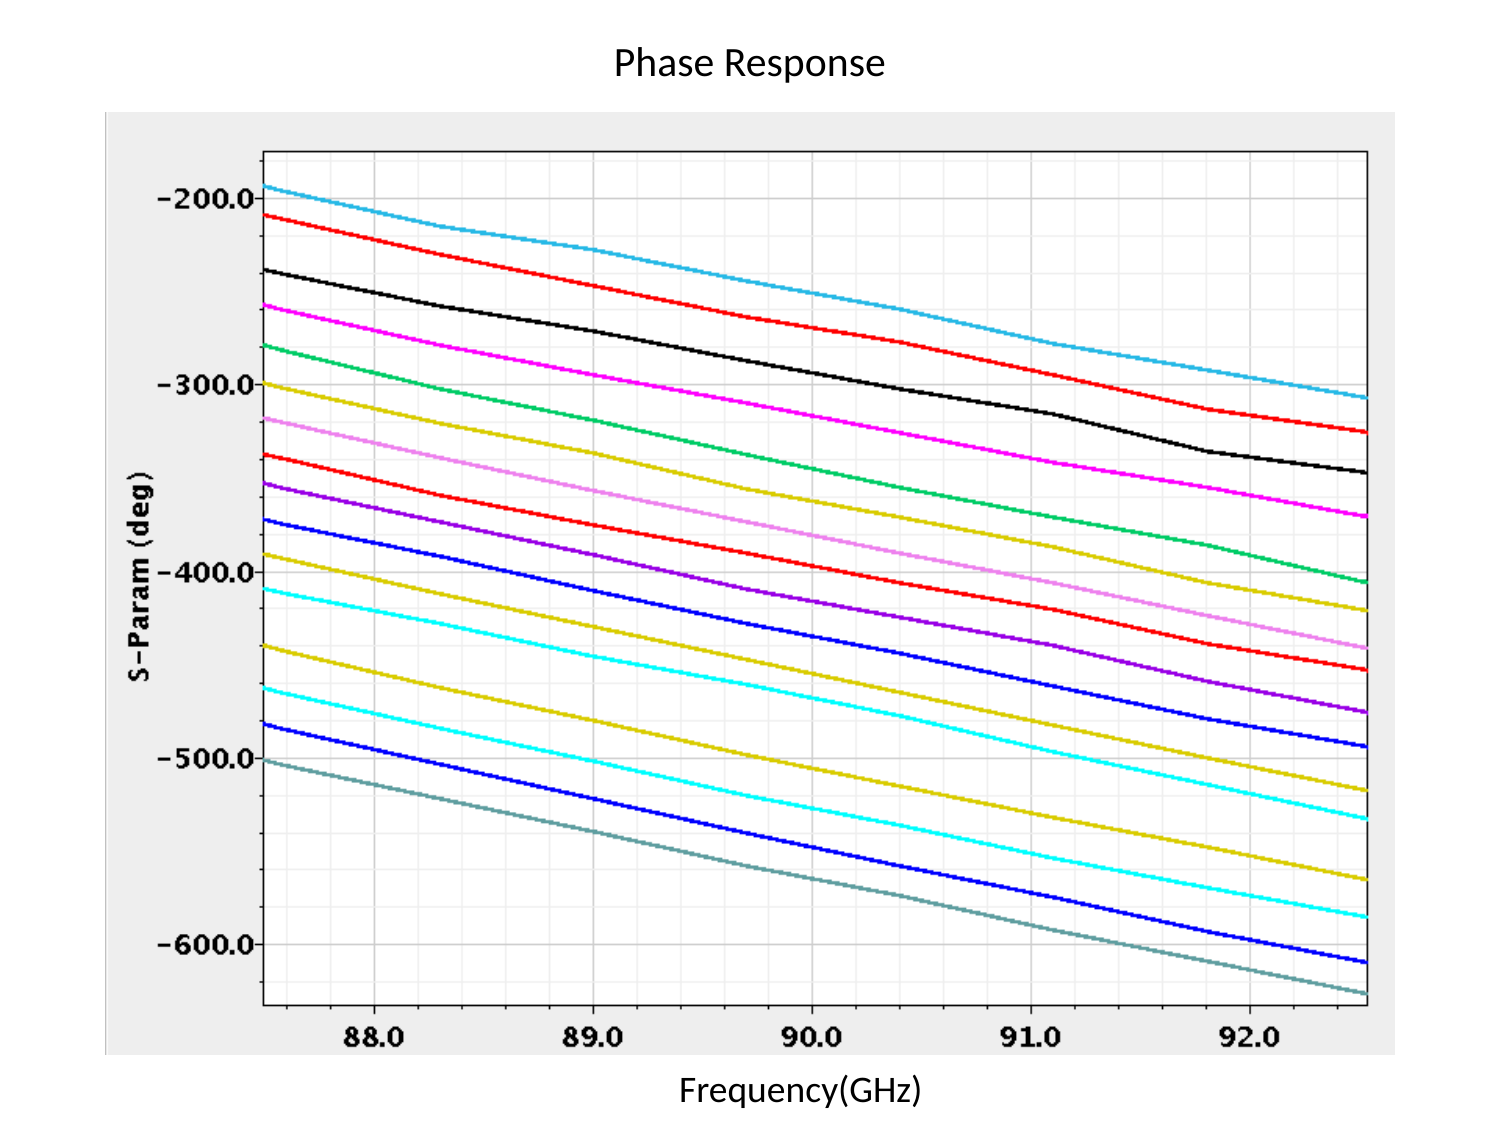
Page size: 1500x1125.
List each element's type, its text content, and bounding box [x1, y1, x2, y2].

title Phase Response [75, 45, 1425, 75]
text_box Frequency(GHz) [664, 1063, 938, 1118]
picture [105, 112, 1395, 1055]
